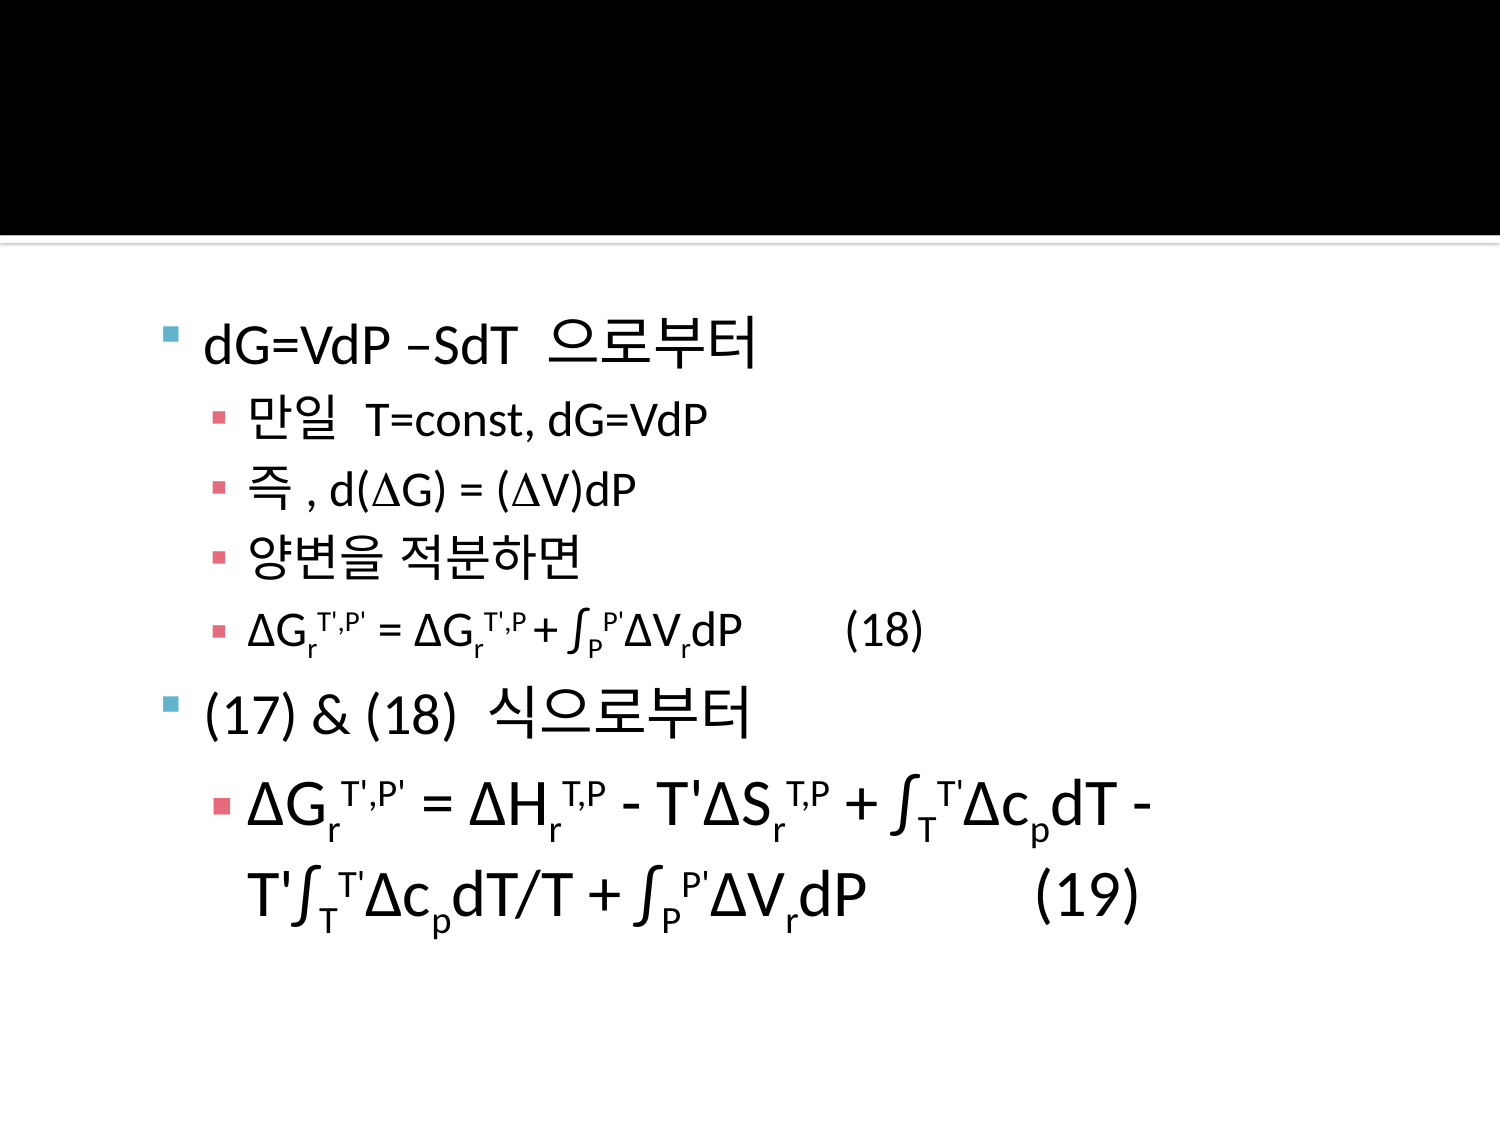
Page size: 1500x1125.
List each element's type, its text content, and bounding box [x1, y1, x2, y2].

list dG=VdP –SdT 으로부터 만일 T=const, dG=VdP 즉, d(DG) = (DV)dP 양변을 적분하면 ΔGrT',P' = ΔGrT',P + ∫PP'ΔVrdP (18) (17) & (18) 식으로부터 ΔGrT',P' = ΔHrT,P - T'ΔSrT,P + ∫TT'ΔcpdT - T'∫TT'ΔcpdT/T + ∫PP'ΔVrdP (19) [75, 291, 1425, 1050]
text_box [238, 747, 1262, 956]
